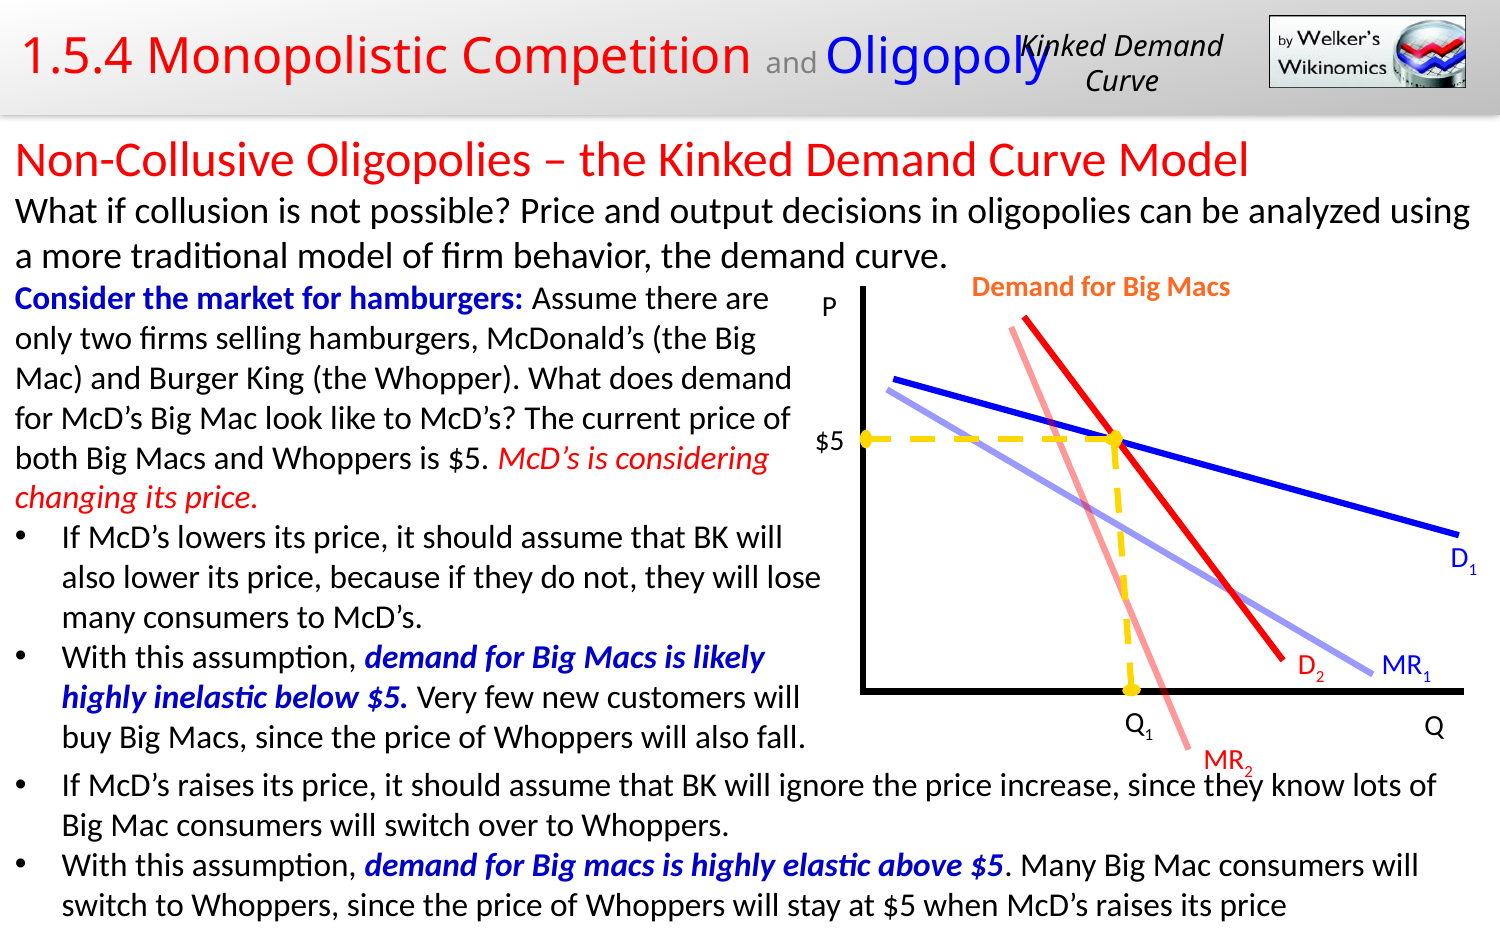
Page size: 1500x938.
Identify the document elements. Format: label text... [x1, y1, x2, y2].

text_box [0, 0, 1500, 115]
text_box If McD’s raises its price, it should assume that BK will ignore the price increase, since they know lots of Big Mac consumers will switch over to Whoppers. With this assumption, demand for Big macs is highly elastic above $5. Many Big Mac consumers will switch to Whoppers, since the price of Whoppers will stay at $5 when McD’s raises its price [0, 756, 1500, 931]
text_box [799, 259, 1500, 784]
text_box Consider the market for hamburgers: Assume there are only two firms selling hamburgers, McDonald’s (the Big Mac) and Burger King (the Whopper). What does demand for McD’s Big Mac look like to McD’s? The current price of both Big Macs and Whoppers is $5. McD’s is considering changing its price. If McD’s lowers its price, it should assume that BK will also lower its price, because if they do not, they will lose many consumers to McD’s. With this assumption, demand for Big Macs is likely highly inelastic below $5. Very few new customers will buy Big Macs, since the price of Whoppers will also fall. [0, 268, 794, 756]
text_box Non-Collusive Oligopolies – the Kinked Demand Curve Model What if collusion is not possible? Price and output decisions in oligopolies can be analyzed using a more traditional model of firm behavior, the demand curve. [0, 123, 1500, 268]
